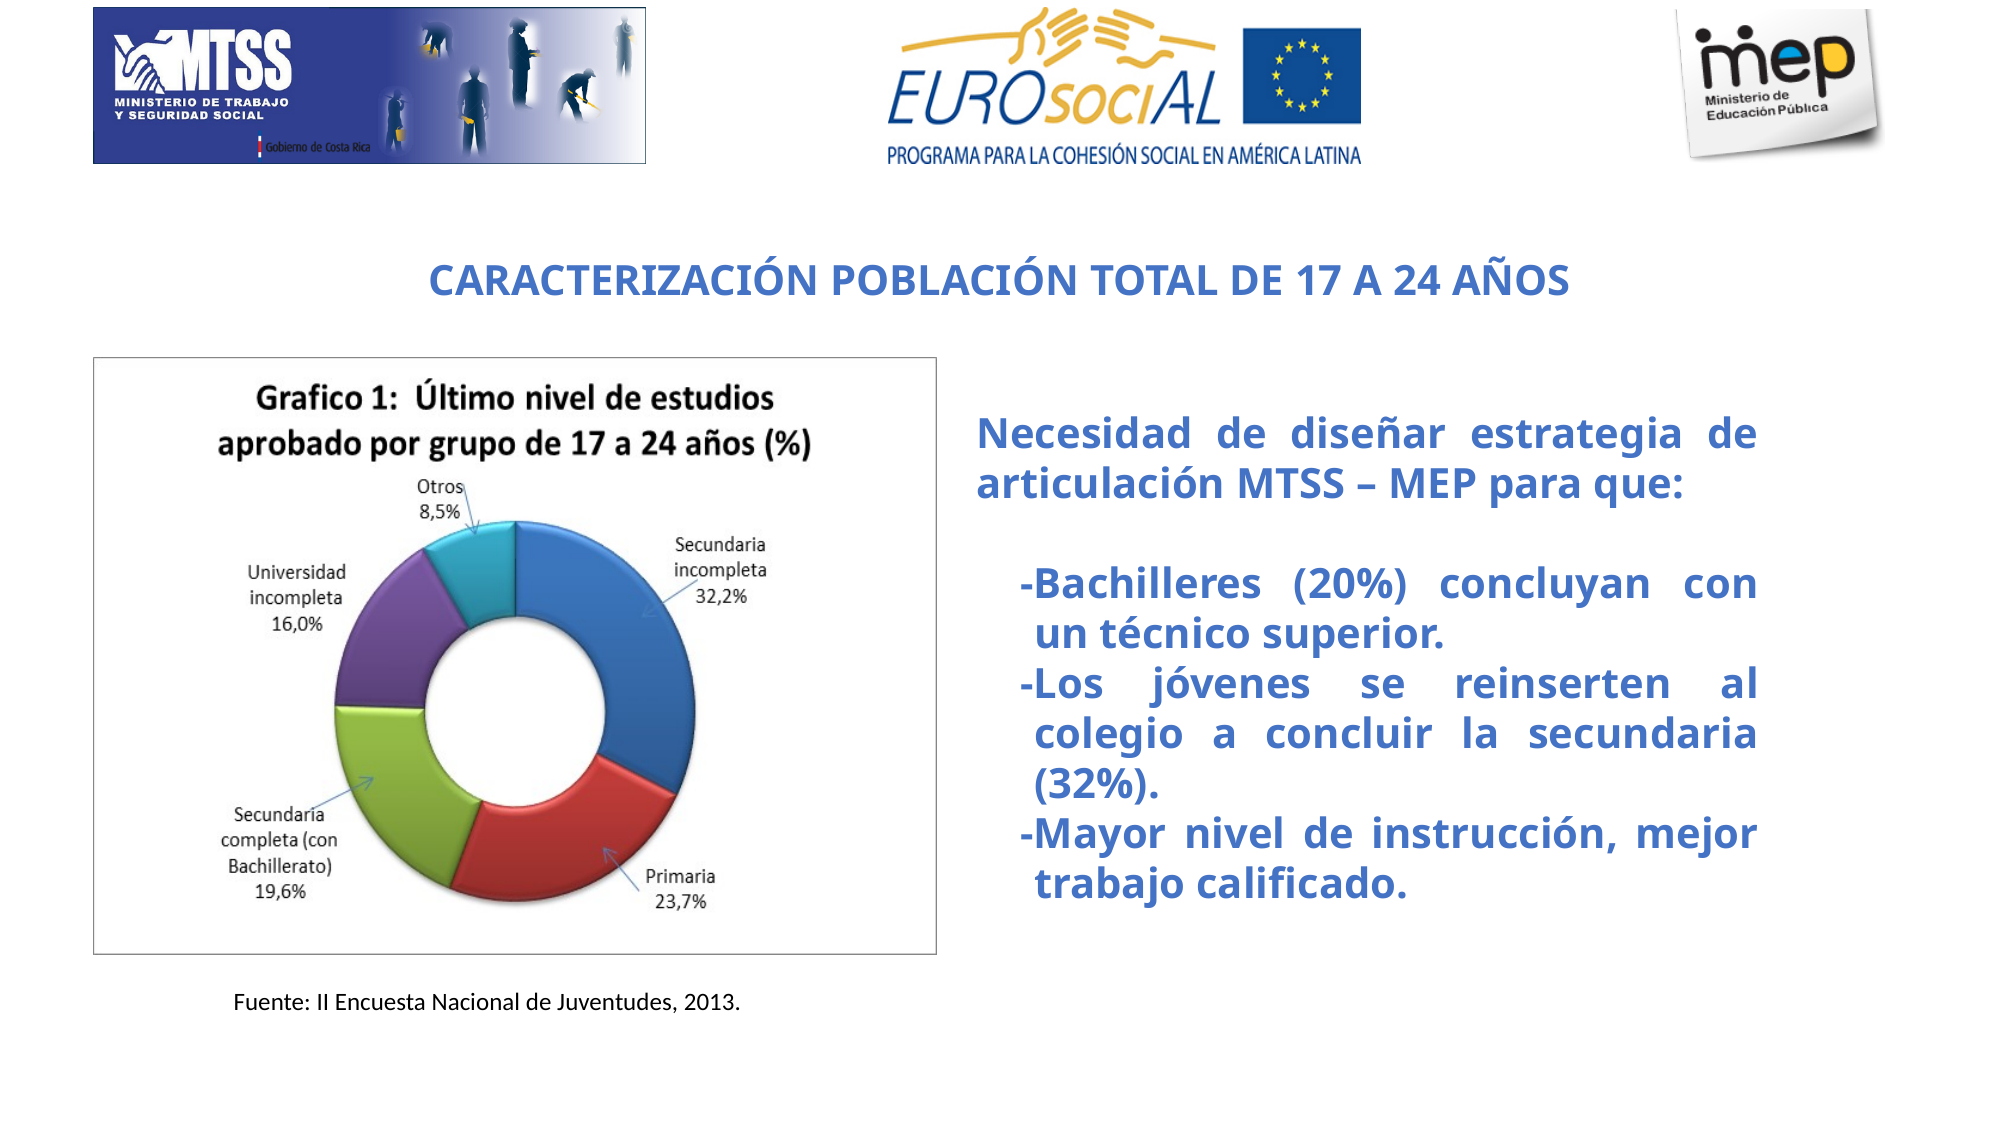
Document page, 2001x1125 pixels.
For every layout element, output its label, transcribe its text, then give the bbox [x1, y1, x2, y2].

text_box Fuente: II Encuesta Nacional de Juventudes, 2013. [203, 970, 775, 1024]
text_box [92, 7, 1885, 164]
picture [92, 357, 937, 956]
text_box Necesidad de diseñar estrategia de articulación MTSS – MEP para que: -Bachilleres (20%) concluyan con un técnico superior. -Los jóvenes se reinserten al colegio a concluir la secundaria (32%). -Mayor nivel de instrucción, mejor trabajo calificado. [960, 357, 1775, 956]
text_box CARACTERIZACIÓN POBLACIÓN TOTAL DE 17 A 24 AÑOS [377, 220, 1623, 344]
